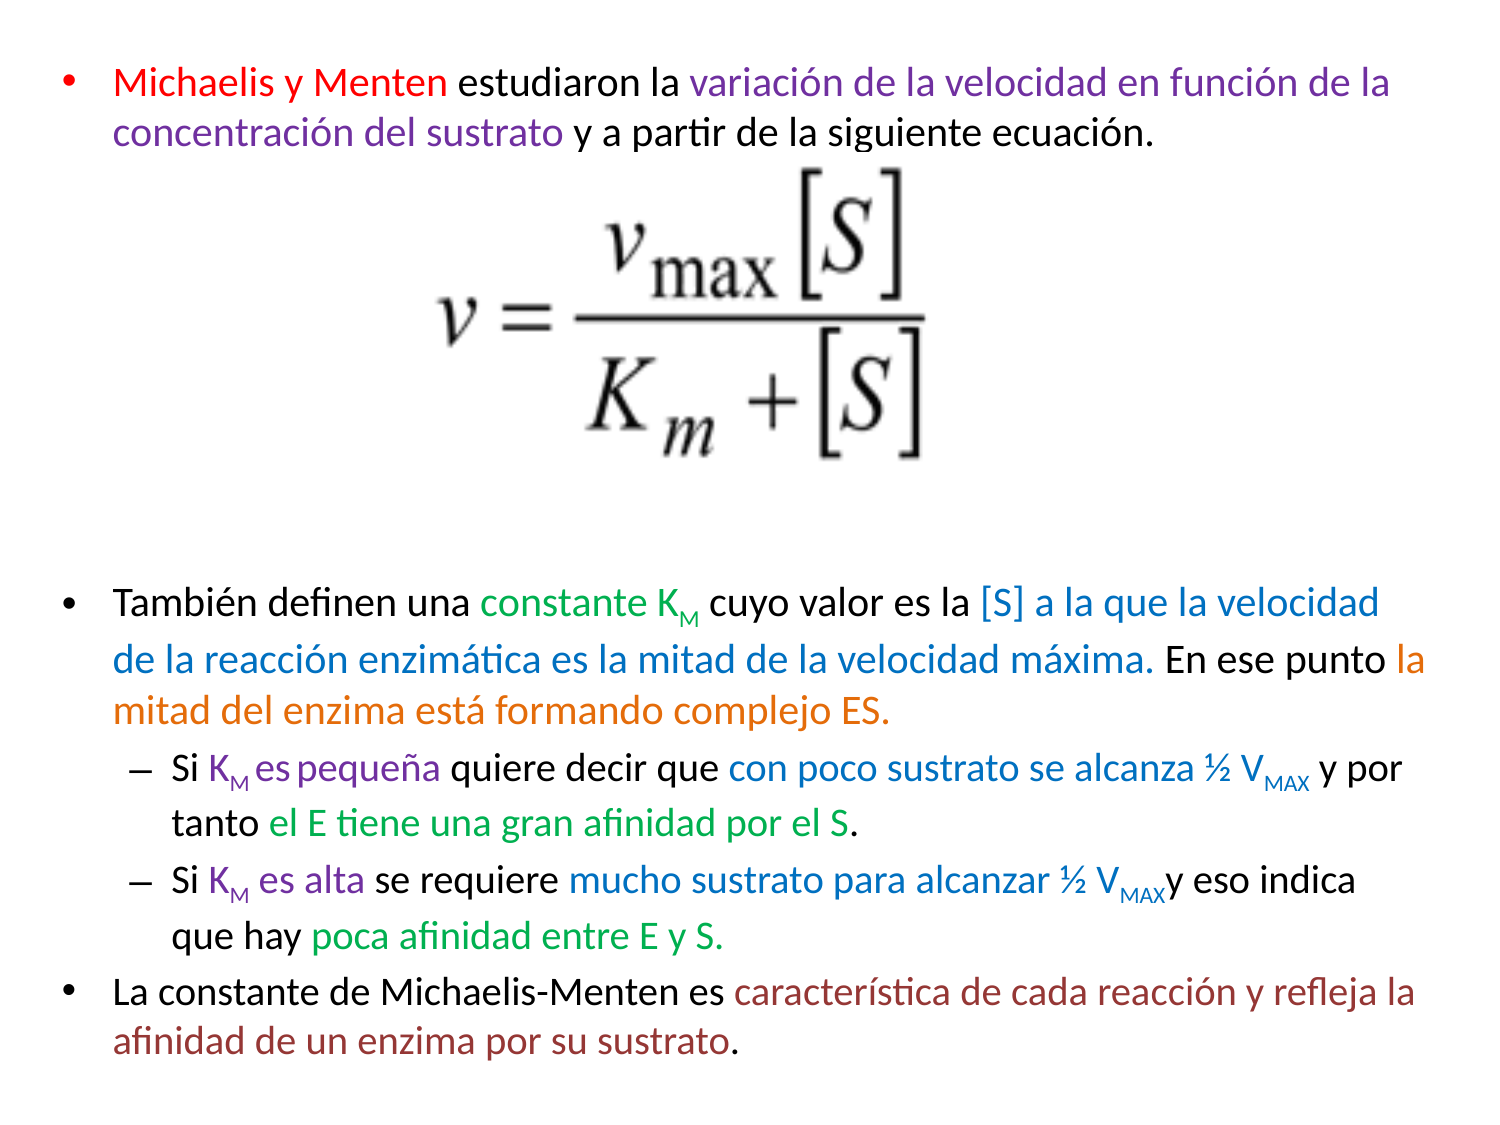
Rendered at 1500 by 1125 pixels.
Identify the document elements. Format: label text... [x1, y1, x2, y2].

picture [398, 152, 962, 528]
list Michaelis y Menten estudiaron la variación de la velocidad en función de la concentración del sustrato y a partir de la siguiente ecuación. También definen una constante KM cuyo valor es la [S] a la que la velocidad de la reacción enzimática es la mitad de la velocidad máxima. En ese punto la mitad del enzima está formando complejo ES. Si KM es pequeña quiere decir que con poco sustrato se alcanza ½ VMAX y por tanto el E tiene una gran afinidad por el S. Si KM es alta se requiere mucho sustrato para alcanzar ½ VMAXy eso indica que hay poca afinidad entre E y S. La constante de Michaelis-Menten es característica de cada reacción y refleja la afinidad de un enzima por su sustrato. [46, 46, 1442, 1090]
